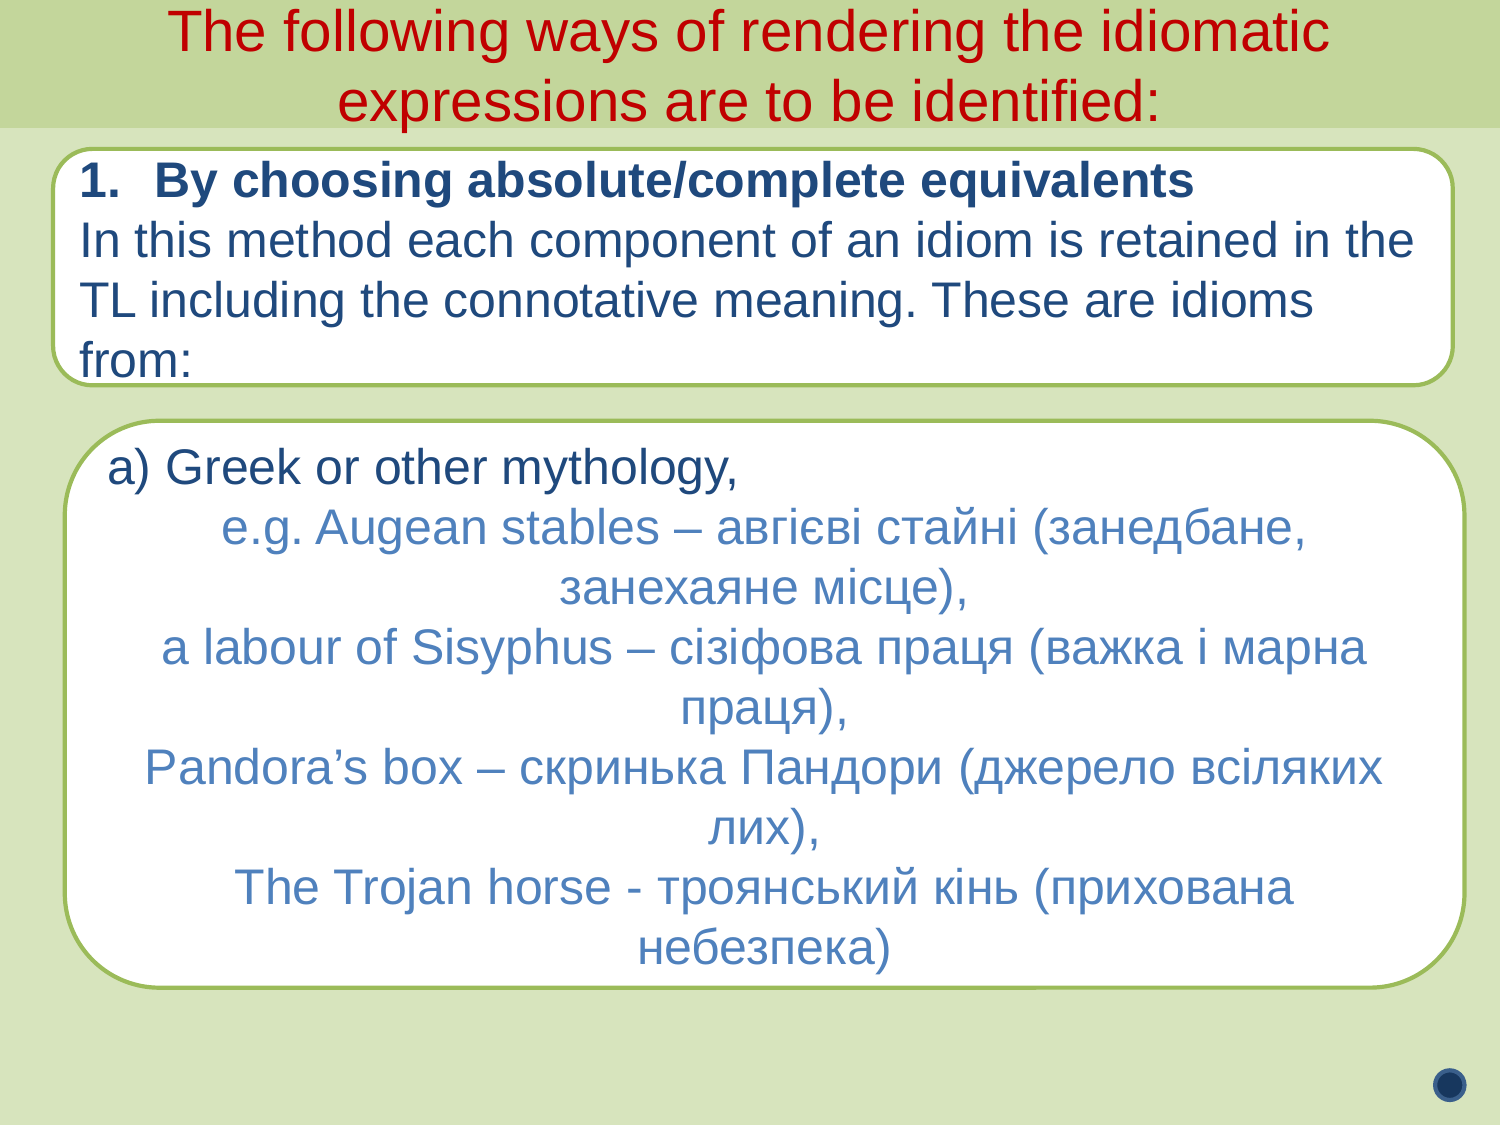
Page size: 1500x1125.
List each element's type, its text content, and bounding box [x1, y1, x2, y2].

text_box a) Greek or other mythology, e.g. Augean stables – авгієві стайні (занедбане, занехаяне місце), a labour of Sisyphus – сізіфова праця (важка і марна праця), Pandora’s box – скринька Пандори (джерело всіляких лих), The Trojan horse - троянський кінь (прихована небезпека) [62, 418, 1467, 990]
text_box [1433, 1068, 1467, 1103]
text_box The following ways of rendering the idiomatic expressions are to be identified: [0, 0, 1500, 128]
text_box By choosing absolute/complete equivalents In this method each component of an idiom is retained in the TL including the connotative meaning. These are idioms from: [50, 146, 1455, 388]
